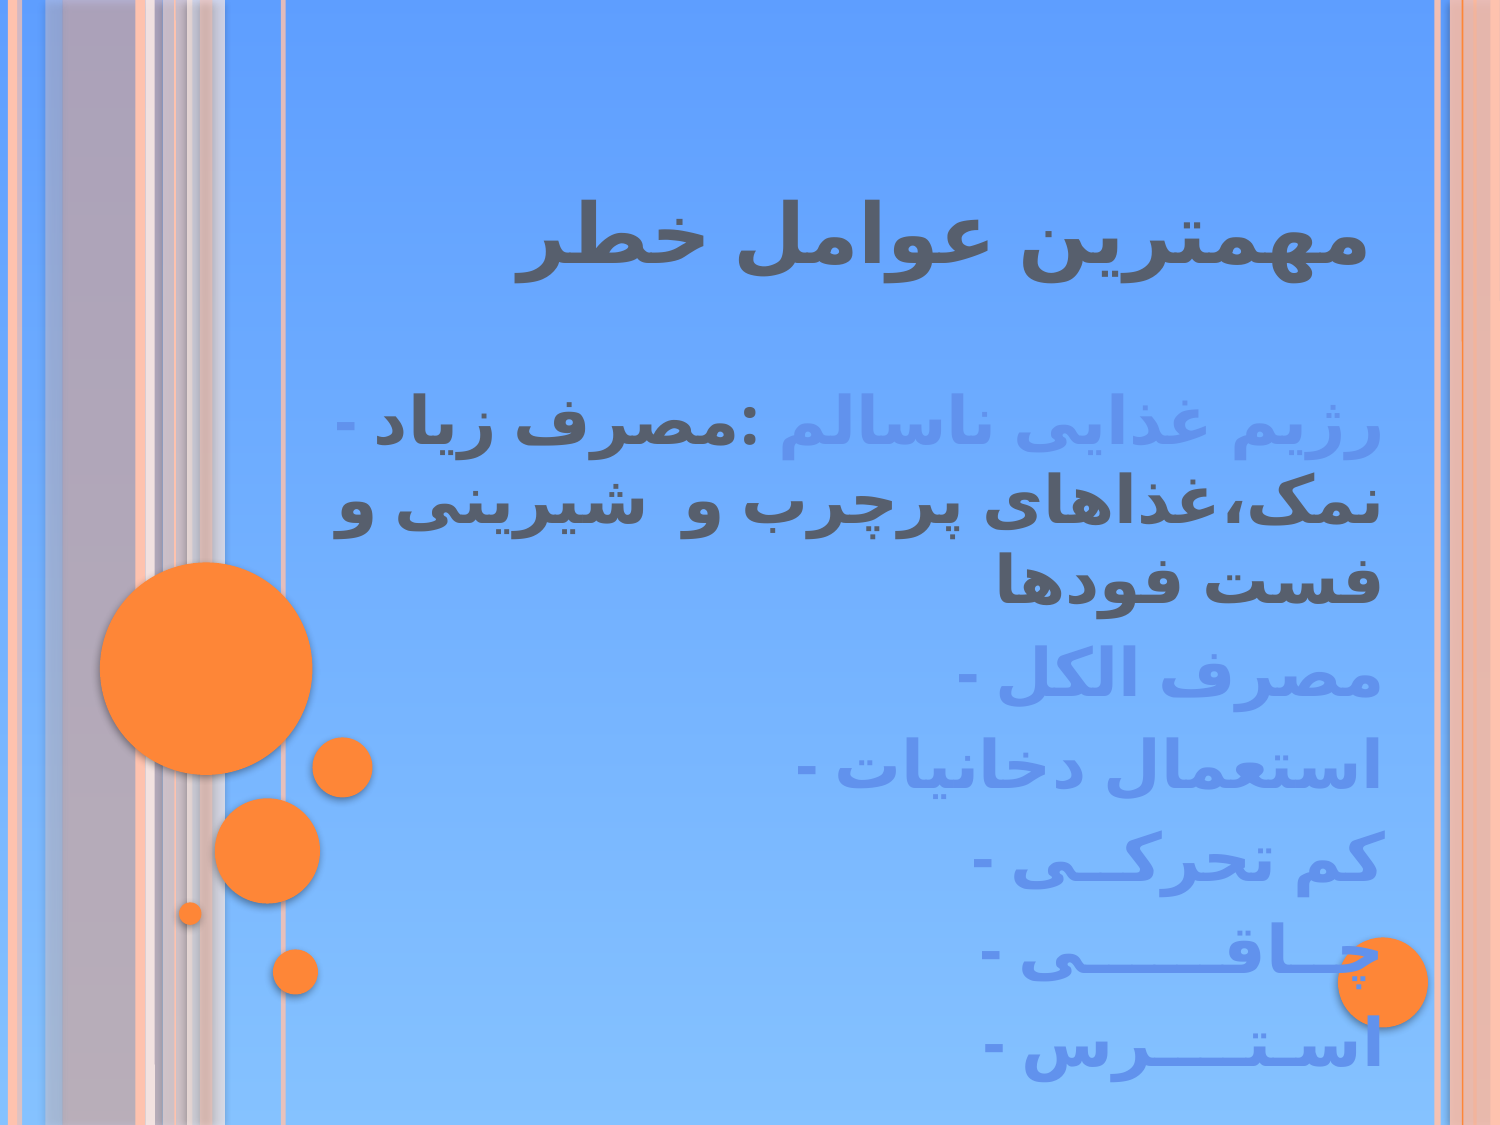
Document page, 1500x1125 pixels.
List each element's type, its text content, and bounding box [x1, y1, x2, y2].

title مهمترین عوامل خطر [375, 125, 1388, 288]
subtitle - رژیم غذایی ناسالم :مصرف زیاد نمک،غذاهای پرچرب و شیرینی و فست فودها - مصرف الکل - استعمال دخانیات - کم تحرکــی - چــاقــــــی - اسـتــــرس [312, 312, 1400, 1046]
